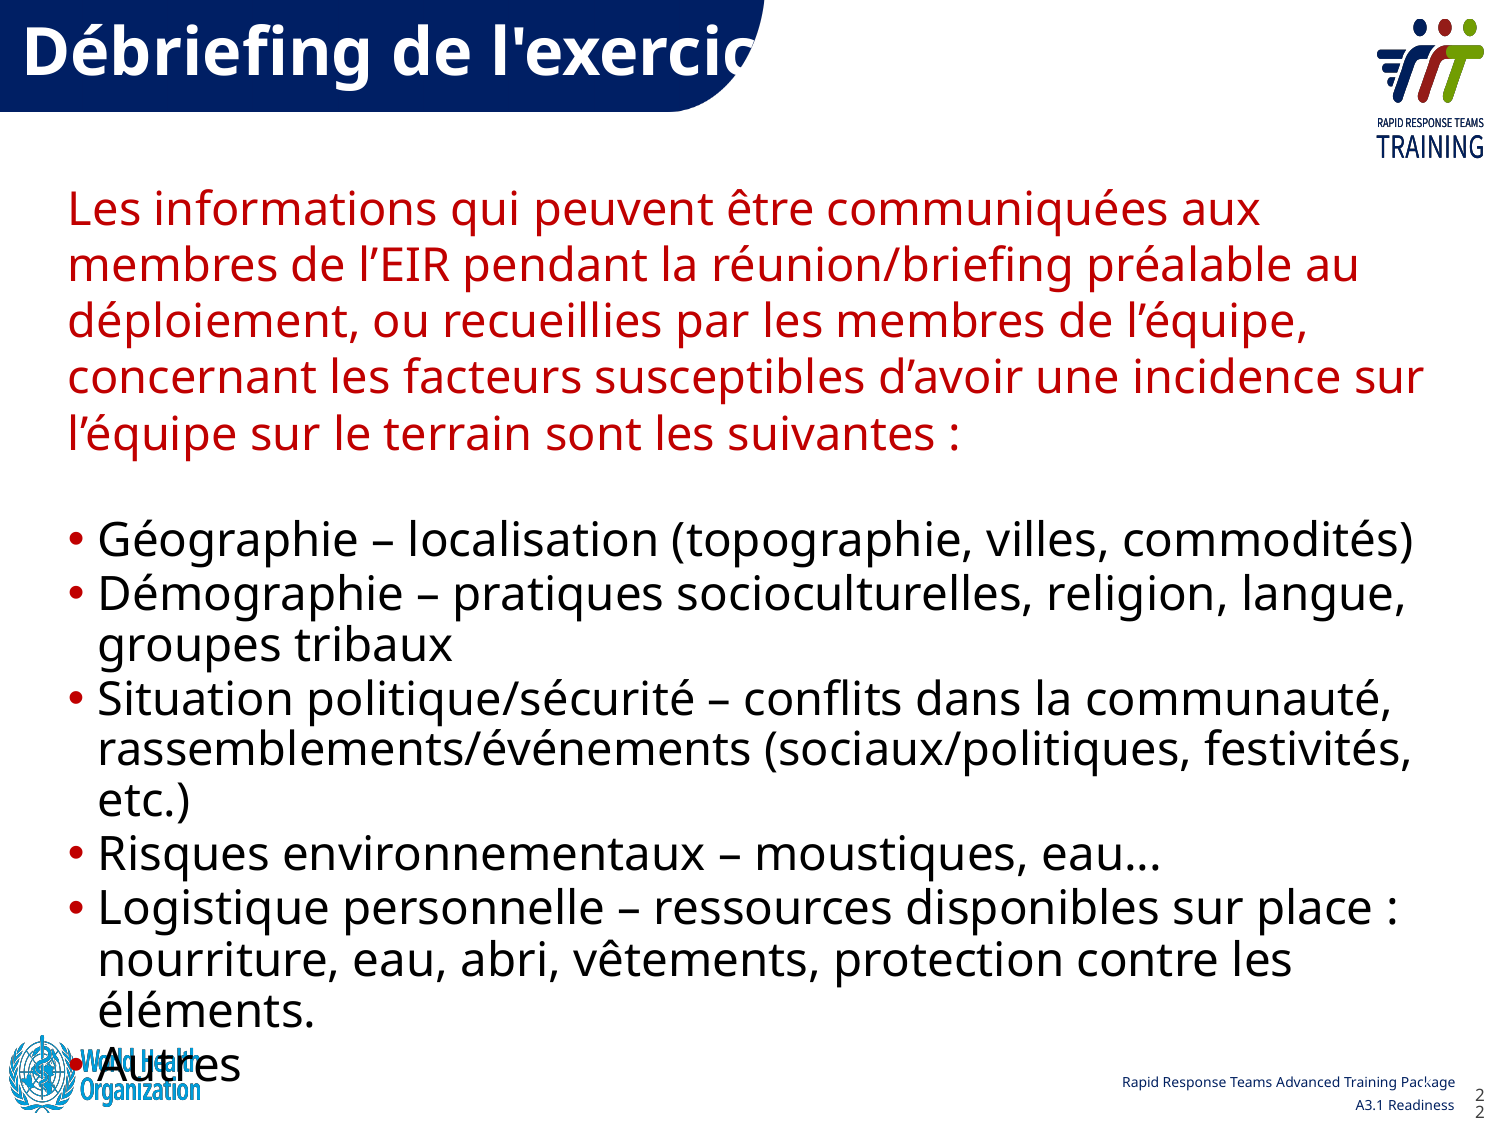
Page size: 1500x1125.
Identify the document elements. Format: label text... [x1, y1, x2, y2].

picture [37, 1108, 46, 1113]
picture [9, 1035, 40, 1069]
text_box Débriefing de l'exercice [13, 10, 822, 97]
picture [27, 1088, 52, 1105]
picture [44, 1035, 52, 1049]
picture [35, 1078, 41, 1088]
picture [17, 1054, 35, 1090]
picture [49, 1105, 200, 1113]
picture [0, 0, 765, 112]
picture [9, 1084, 36, 1113]
picture [1376, 19, 1484, 167]
text_box Les informations qui peuvent être communiquées aux membres de l’EIR pendant la réunion/briefing préalable au déploiement, ou recueillies par les membres de l’équipe, concernant les facteurs susceptibles d’avoir une incidence sur l’équipe sur le terrain sont les suivantes : Géographie – localisation (topographie, villes, commodités) Démographie – pratiques socioculturelles, religion, langue, groupes tribaux Situation politique/sécurité – conflits dans la communauté, rassemblements/événements (sociaux/politiques, festivités, etc.) Risques environnementaux – moustiques, eau... Logistique personnelle – ressources disponibles sur place : nourriture, eau, abri, vêtements, protection contre les éléments. Autres [52, 170, 1447, 1105]
